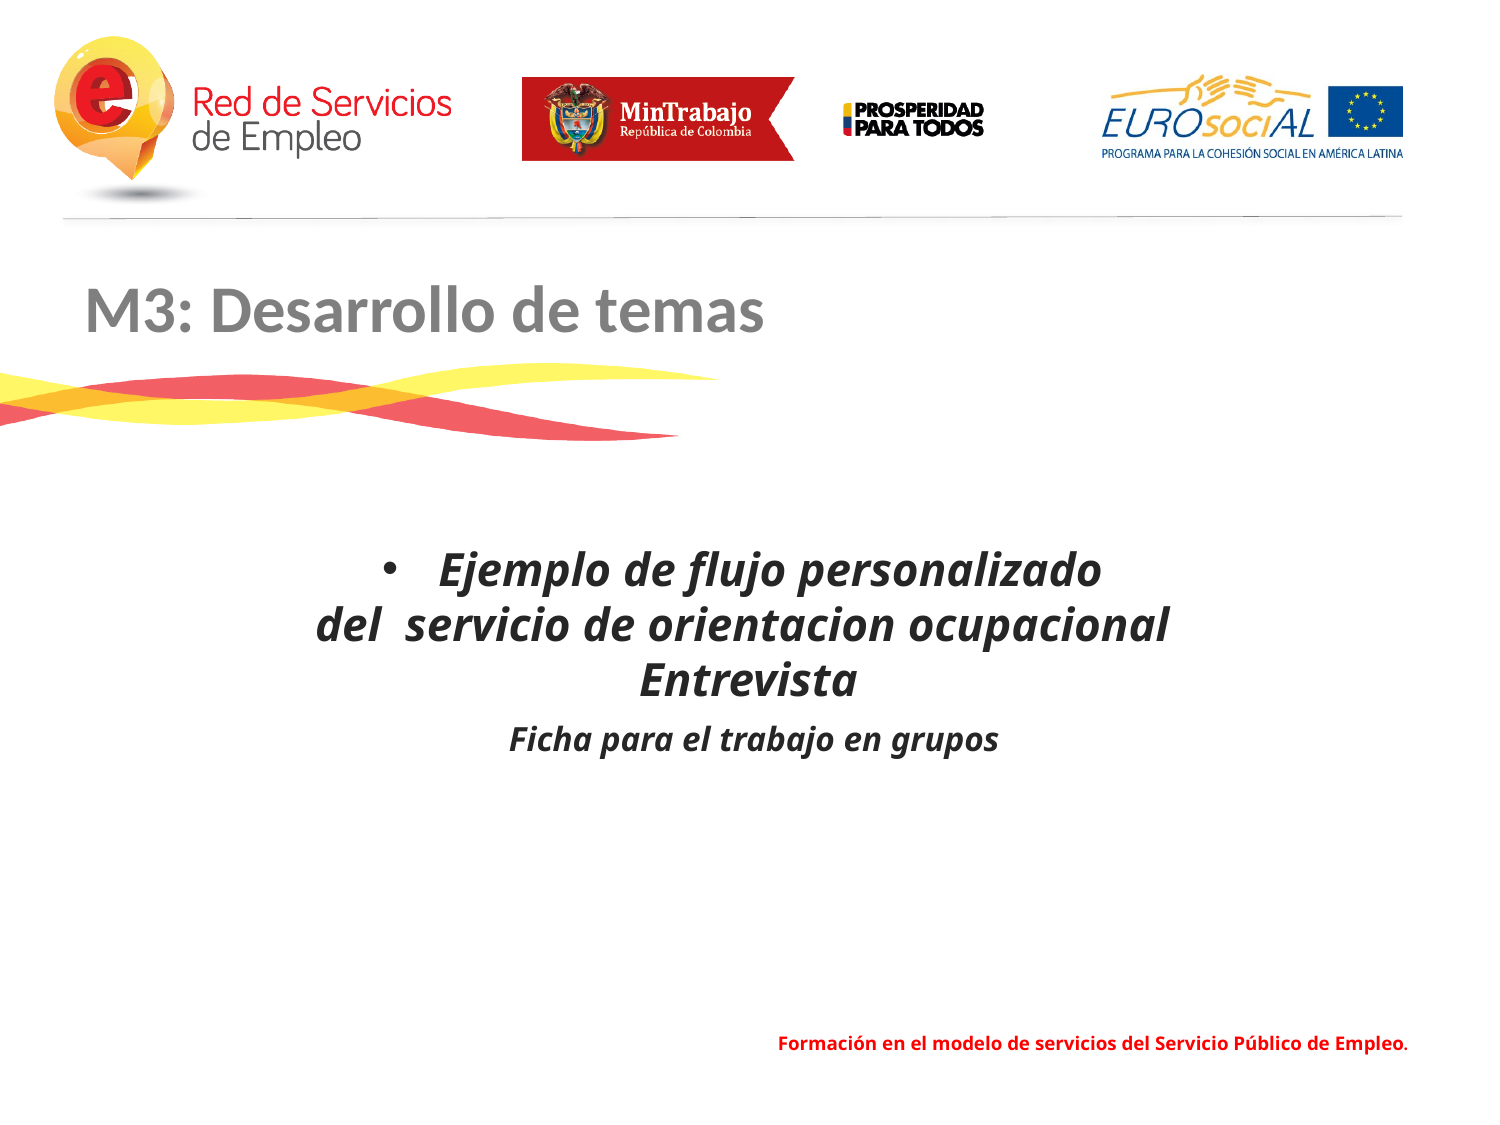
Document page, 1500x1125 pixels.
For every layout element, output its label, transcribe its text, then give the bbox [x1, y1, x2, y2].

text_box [62, 215, 1403, 220]
picture [1102, 74, 1403, 158]
text_box M3: Desarrollo de temas [70, 258, 1202, 353]
picture [54, 35, 452, 205]
title Formación en el modelo de servicios del Servicio Público de Empleo. [720, 999, 1471, 1088]
picture [521, 77, 987, 162]
picture [0, 358, 721, 441]
text_box Ejemplo de flujo personalizado del servicio de orientacion ocupacional Entrevista Ficha para el trabajo en grupos [31, 532, 1466, 873]
